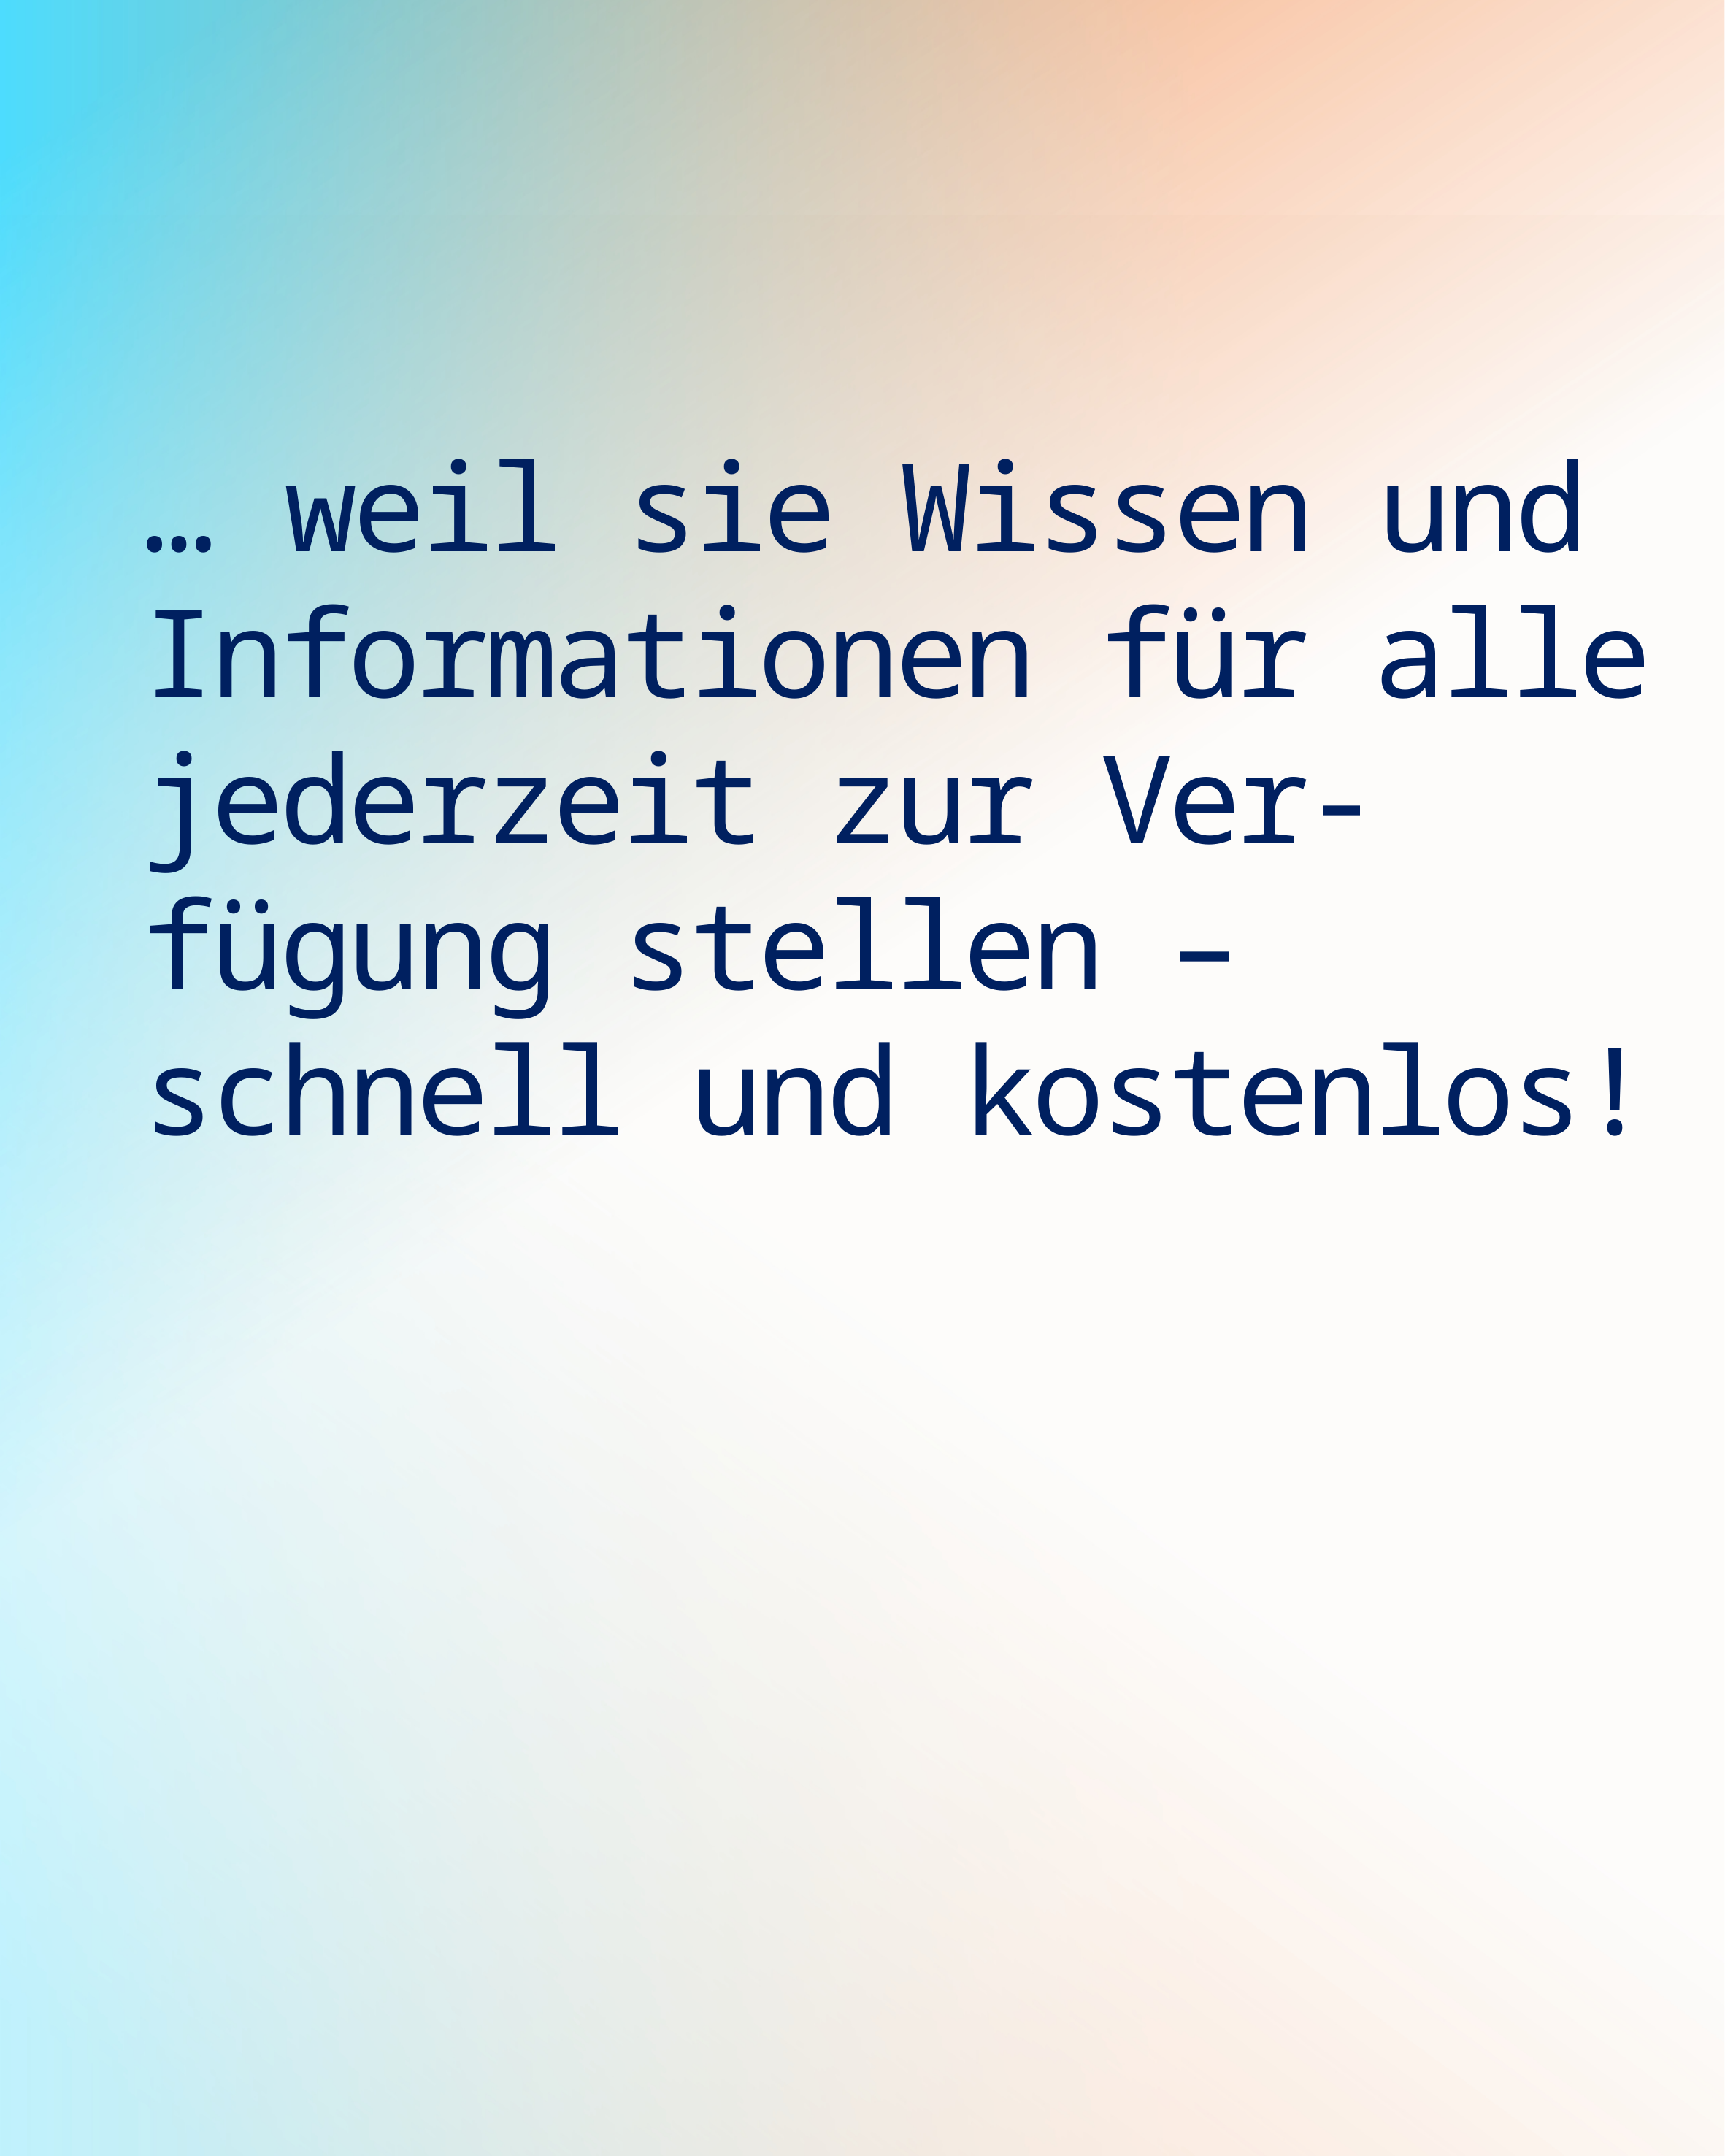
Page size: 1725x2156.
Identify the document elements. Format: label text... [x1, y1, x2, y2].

text_box … weil sie Wissen und Informationen für alle jederzeit zur Ver-fügung stellen – schnell und kostenlos! [132, 424, 1684, 1165]
picture [0, 0, 1725, 2156]
